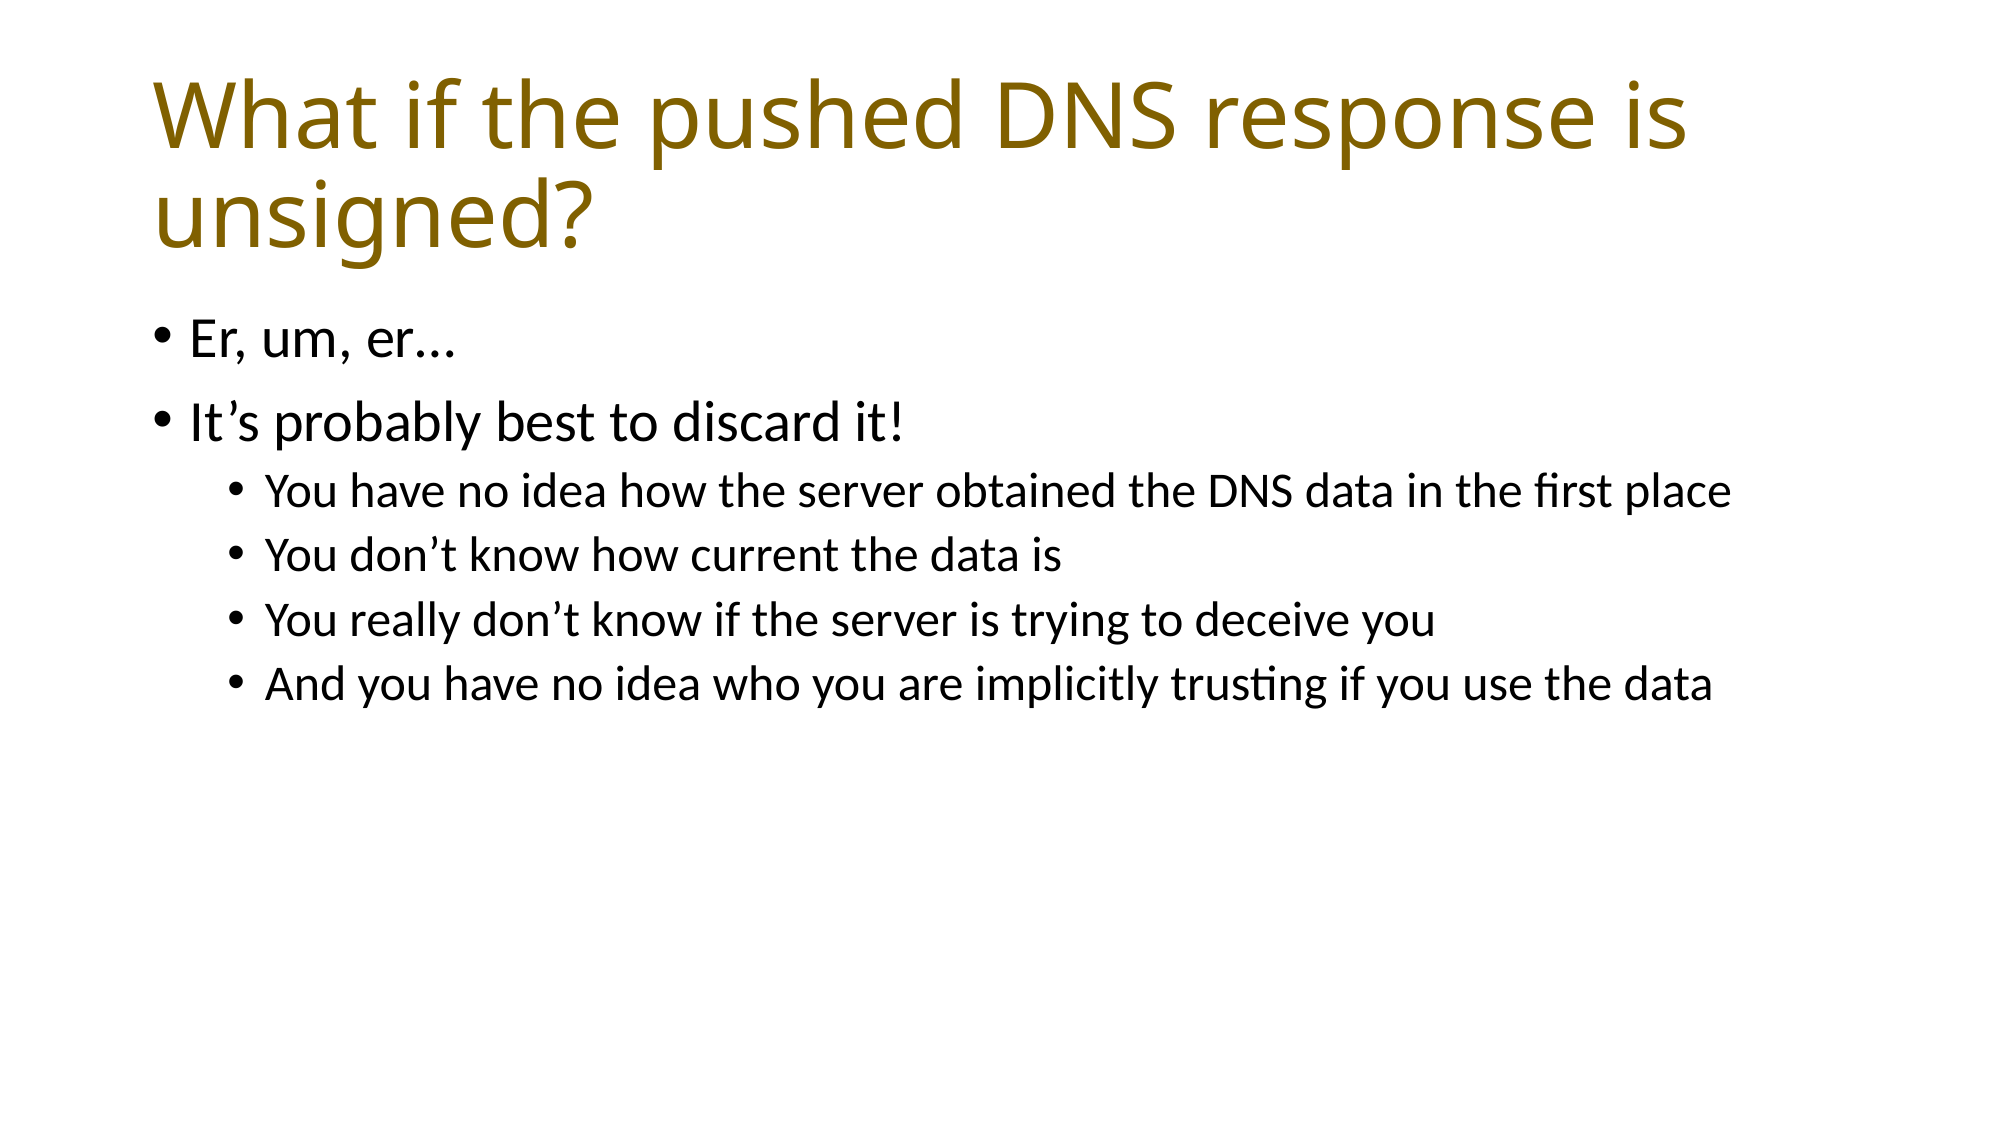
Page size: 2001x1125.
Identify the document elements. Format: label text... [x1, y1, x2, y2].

list Er, um, er… It’s probably best to discard it! You have no idea how the server obtained the DNS data in the first place You don’t know how current the data is You really don’t know if the server is trying to deceive you And you have no idea who you are implicitly trusting if you use the data [137, 299, 1863, 1014]
title What if the pushed DNS response is unsigned? [137, 59, 1863, 278]
